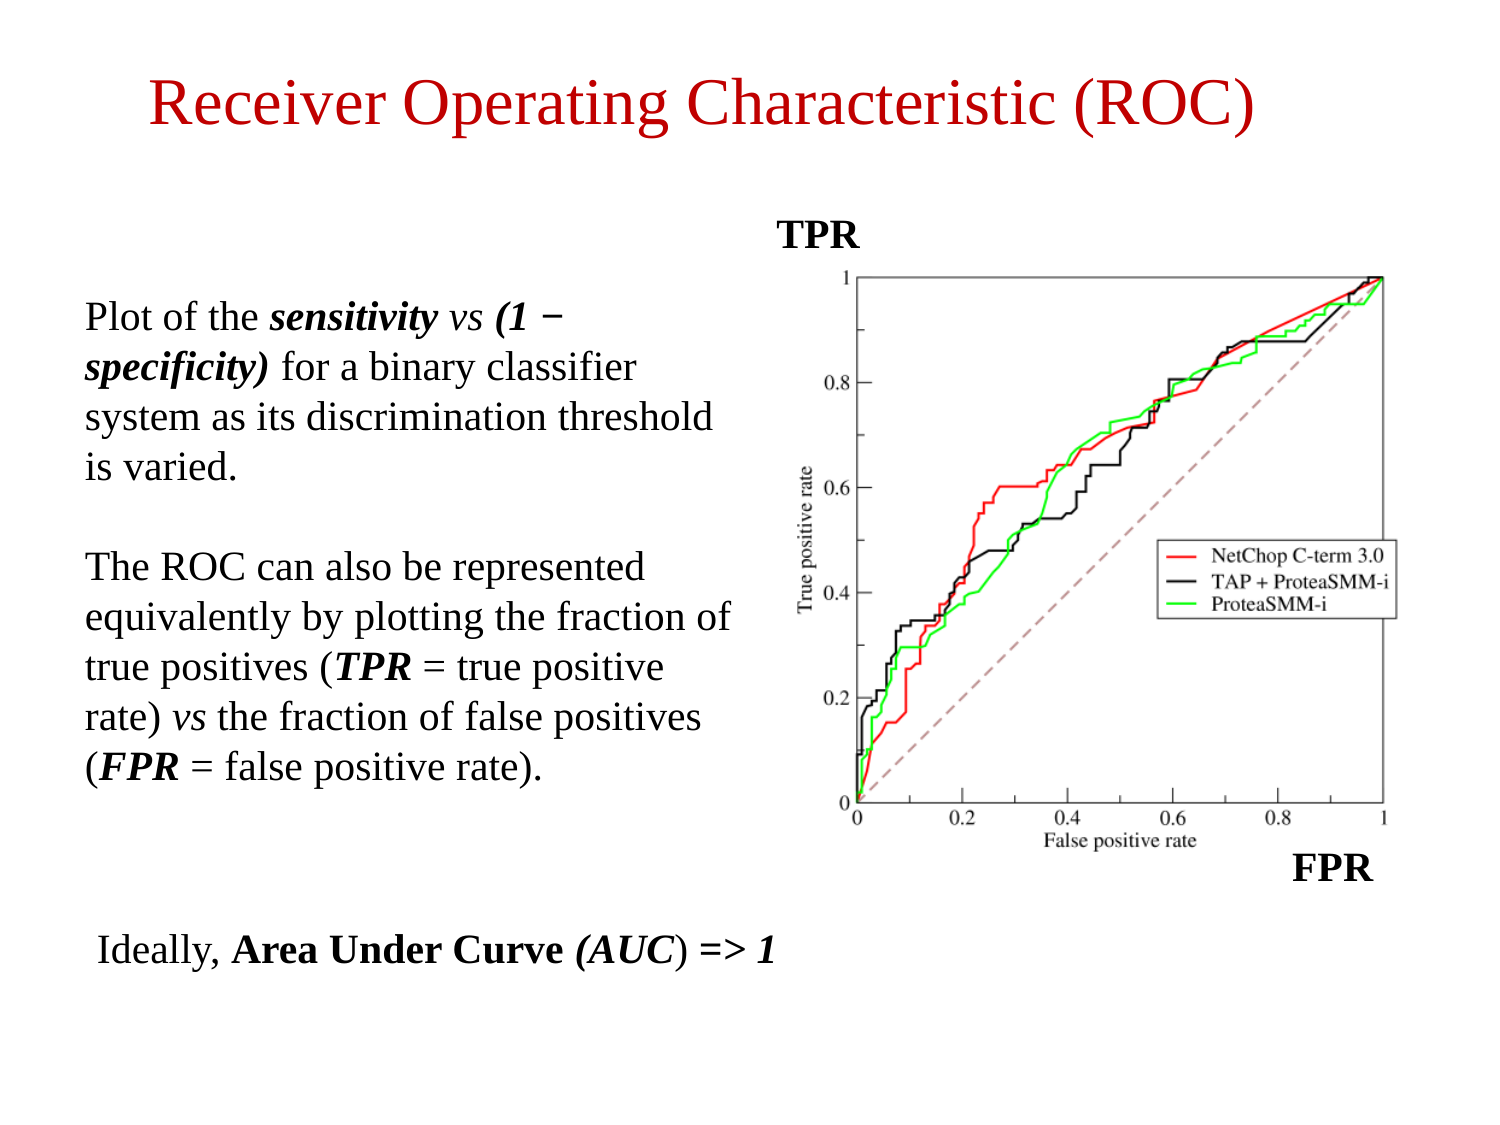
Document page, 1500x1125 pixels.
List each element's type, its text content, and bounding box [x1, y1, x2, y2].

picture [796, 269, 1399, 854]
text_box Ideally, Area Under Curve (AUC) => 1 [82, 914, 961, 979]
text_box FPR [1277, 832, 1407, 897]
text_box Plot of the sensitivity vs (1 − specificity) for a binary classifier system as its discrimination threshold is varied. The ROC can also be represented equivalently by plotting the fraction of true positives (TPR = true positive rate) vs the fraction of false positives (FPR = false positive rate). [70, 281, 762, 797]
title Receiver Operating Characteristic (ROC) [82, 0, 1325, 197]
text_box TPR [761, 199, 891, 264]
